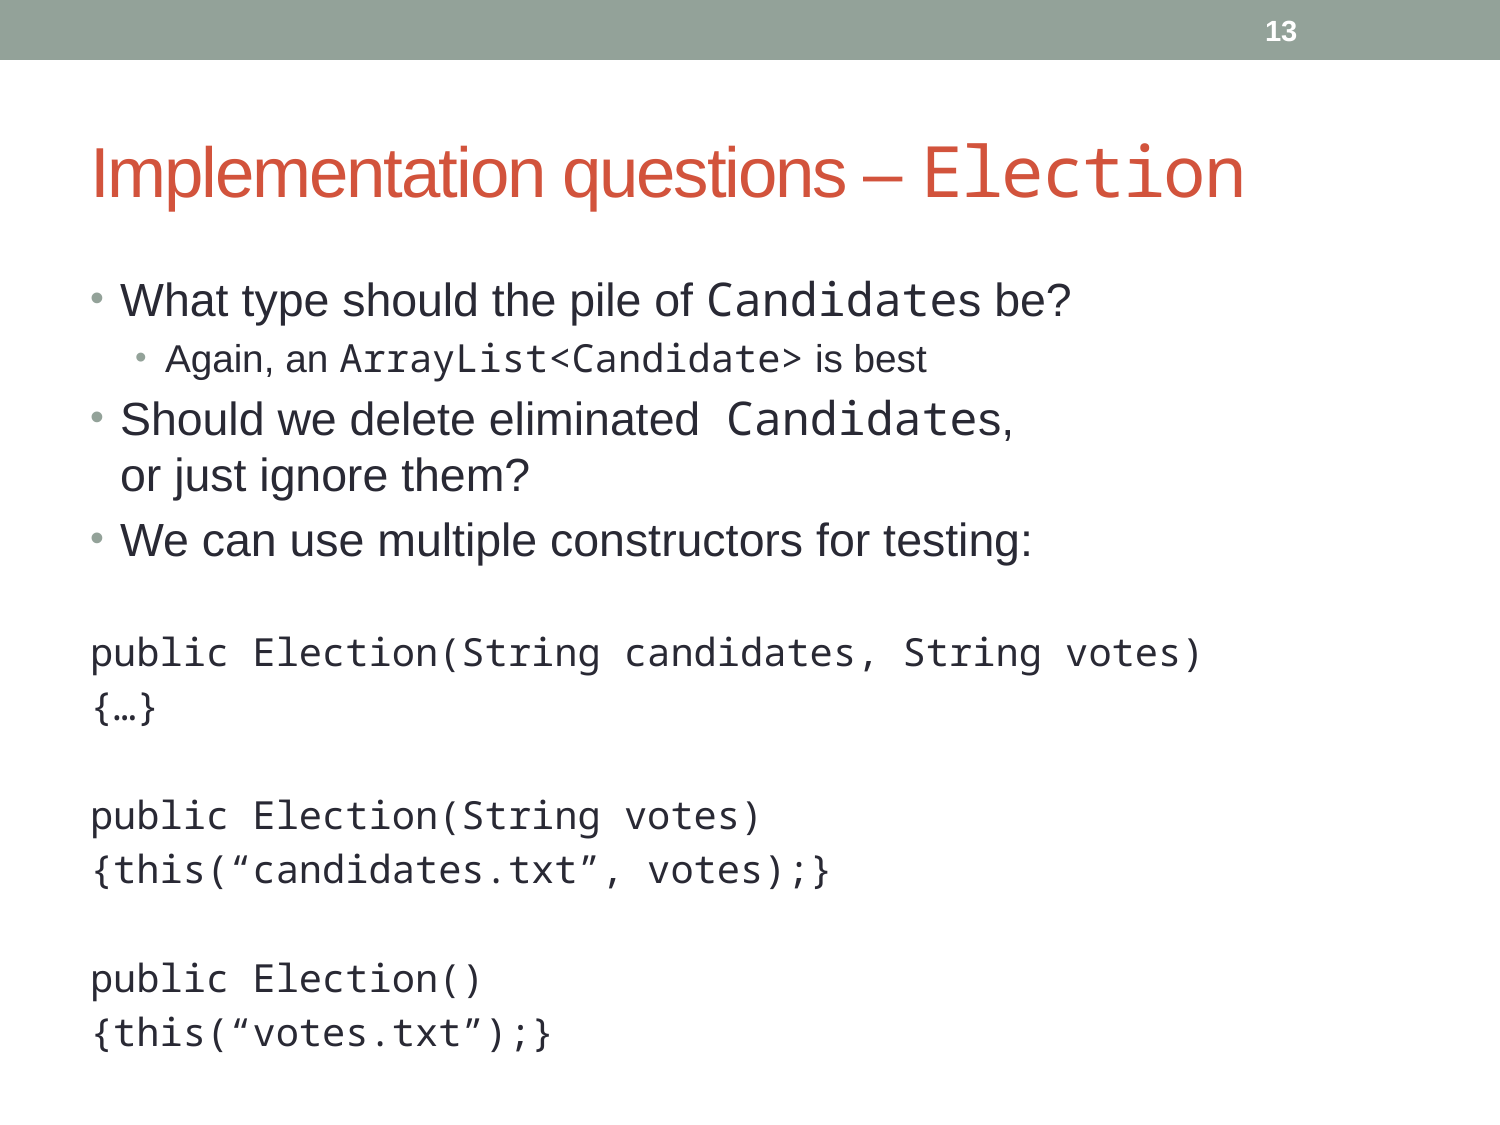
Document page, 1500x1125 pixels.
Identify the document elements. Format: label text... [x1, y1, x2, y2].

list What type should the pile of Candidates be? Again, an ArrayList<Candidate> is best Should we delete eliminated Candidates, or just ignore them? We can use multiple constructors for testing: public Election(String candidates, String votes) {…} public Election(String votes) {this(“candidates.txt”, votes);} public Election() {this(“votes.txt”);} [75, 262, 1483, 1063]
slide_number 13 [1250, 3, 1425, 57]
title Implementation questions – Election [75, 87, 1425, 250]
